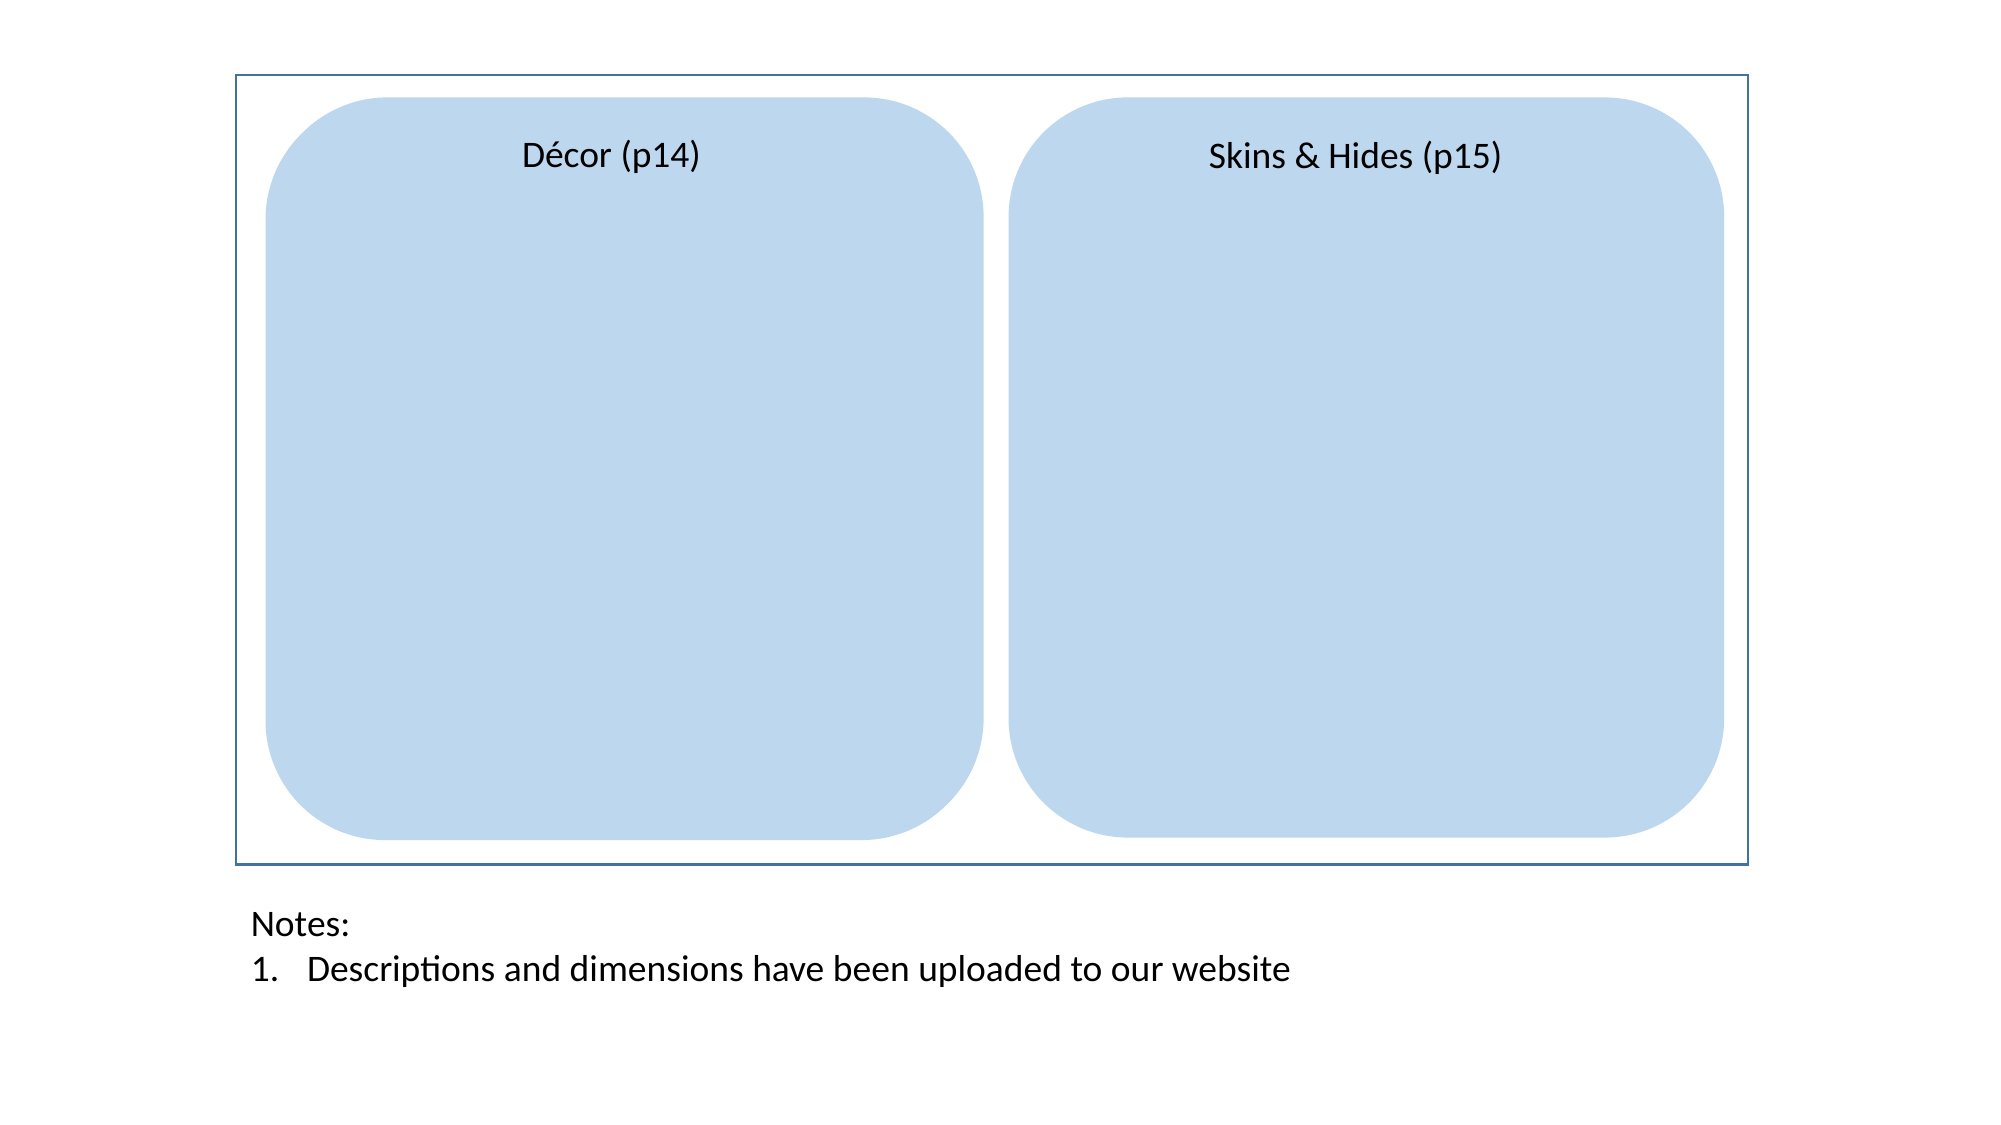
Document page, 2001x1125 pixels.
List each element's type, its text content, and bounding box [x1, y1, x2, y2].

text_box [264, 152, 930, 842]
text_box Notes: Descriptions and dimensions have been uploaded to our website [235, 891, 1749, 998]
text_box [1007, 96, 1726, 839]
text_box Skins & Hides (p15) [1072, 123, 1648, 184]
text_box [266, 96, 985, 839]
text_box [235, 74, 1749, 866]
text_box Décor (p14) [426, 122, 797, 183]
